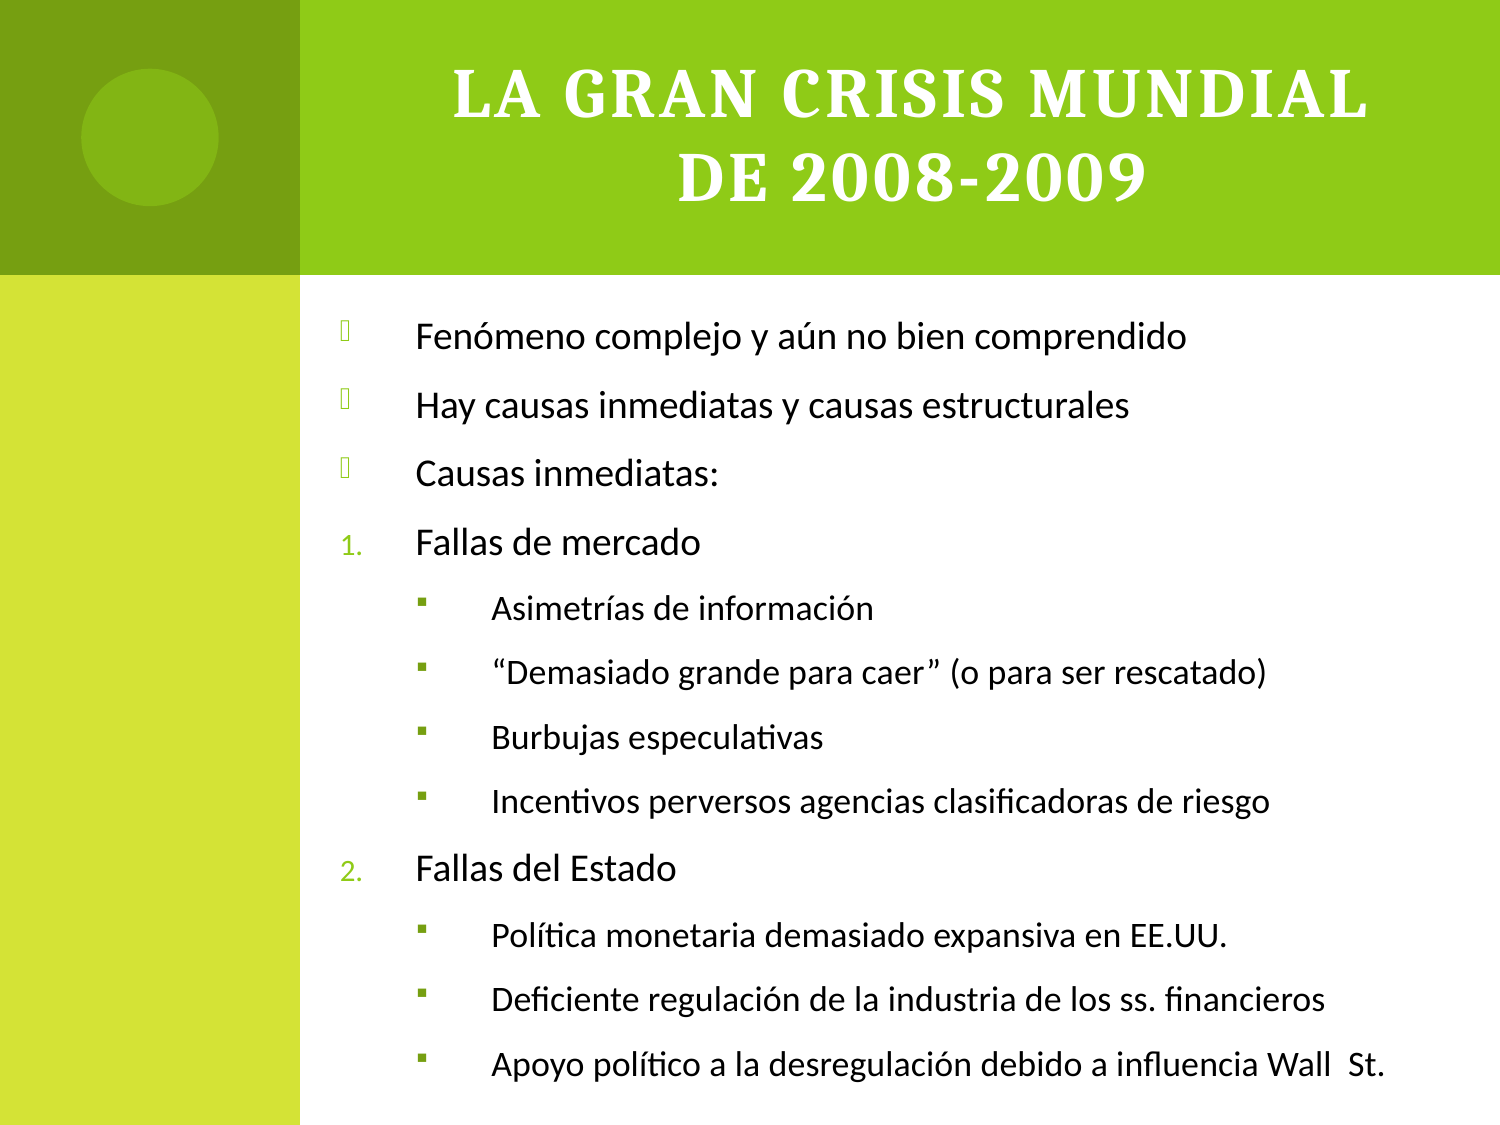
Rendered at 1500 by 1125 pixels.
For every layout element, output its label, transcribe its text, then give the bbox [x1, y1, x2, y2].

list Fenómeno complejo y aún no bien comprendido Hay causas inmediatas y causas estructurales Causas inmediatas: Fallas de mercado Asimetrías de información “Demasiado grande para caer” (o para ser rescatado) Burbujas especulativas Incentivos perversos agencias clasificadoras de riesgo Fallas del Estado Política monetaria demasiado expansiva en EE.UU. Deficiente regulación de la industria de los ss. financieros Apoyo político a la desregulación debido a influencia Wall St. [324, 302, 1459, 1094]
title La gran crisis mundial de 2008-2009 [399, 37, 1425, 225]
